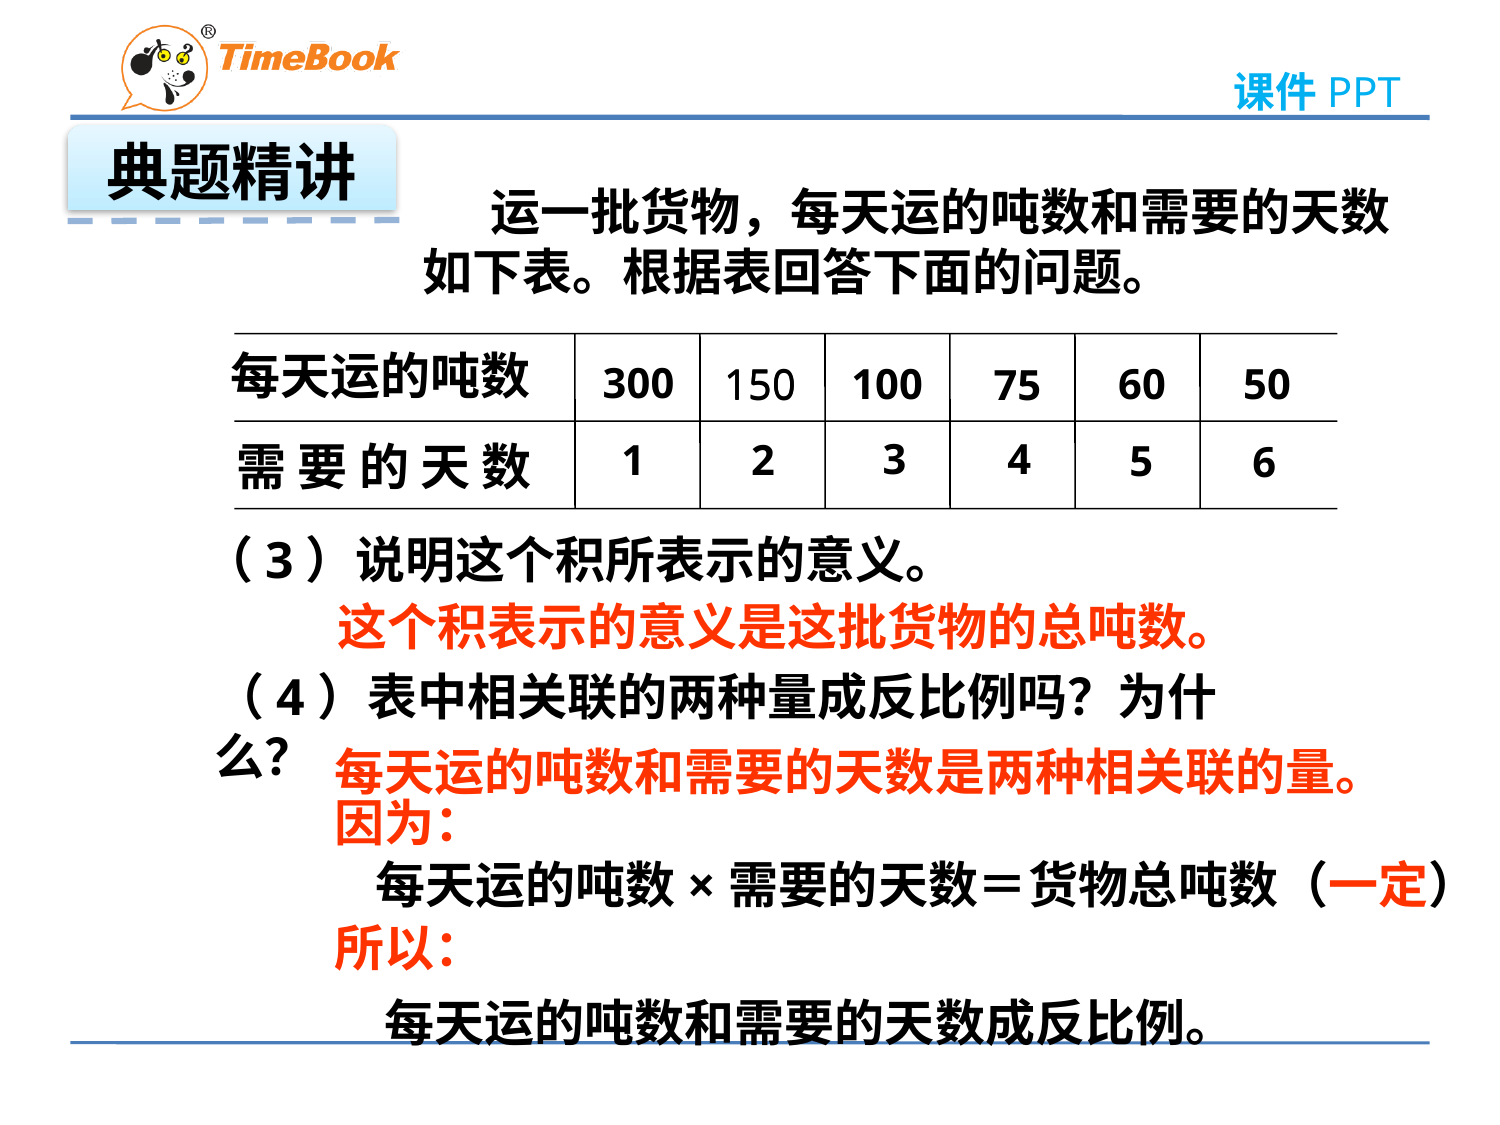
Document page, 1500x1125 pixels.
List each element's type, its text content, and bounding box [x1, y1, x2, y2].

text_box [215, 333, 1338, 509]
text_box （3）说明这个积所表示的意义。 [188, 521, 971, 596]
text_box （4）表中相关联的两种量成反比例吗？为什么？ [199, 658, 1313, 794]
text_box 因为： [319, 783, 500, 859]
text_box 所以： [319, 908, 500, 984]
text_box 每天运的吨数和需要的天数成反比例。 [370, 983, 1250, 1059]
picture [118, 22, 408, 113]
text_box 典题精讲 [66, 124, 397, 212]
text_box 运一批货物，每天运的吨数和需要的天数如下表。根据表回答下面的问题。 [407, 172, 1412, 308]
text_box 每天运的吨数和需要的天数是两种相关联的量。 [319, 733, 1400, 809]
text_box 这个积表示的意义是这批货物的总吨数。 [322, 588, 1253, 658]
text_box 每天运的吨数×需要的天数＝货物总吨数（一定） [360, 846, 1493, 921]
